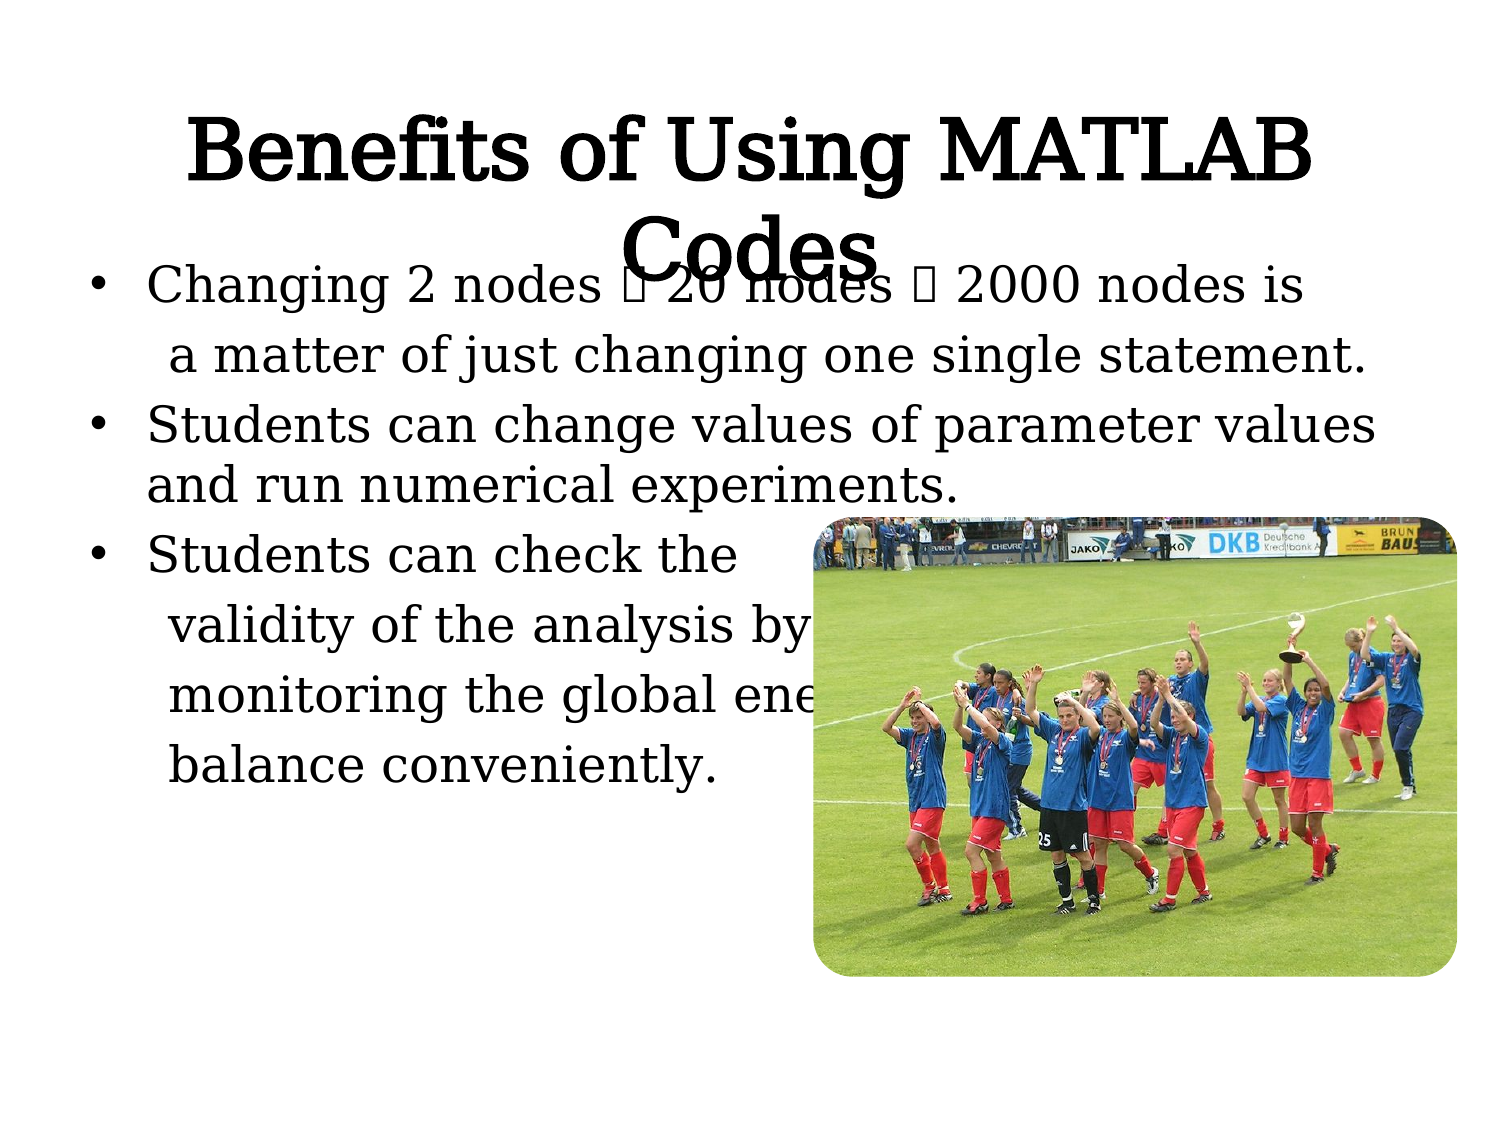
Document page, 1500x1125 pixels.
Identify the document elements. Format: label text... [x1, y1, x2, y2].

picture [813, 516, 1458, 977]
list Changing 2 nodes  20 nodes  2000 nodes is a matter of just changing one single statement. Students can change values of parameter values and run numerical experiments. Students can check the validity of the analysis by monitoring the global energy balance conveniently. [75, 245, 1425, 1038]
title Benefits of Using MATLAB Codes [75, 88, 1425, 187]
